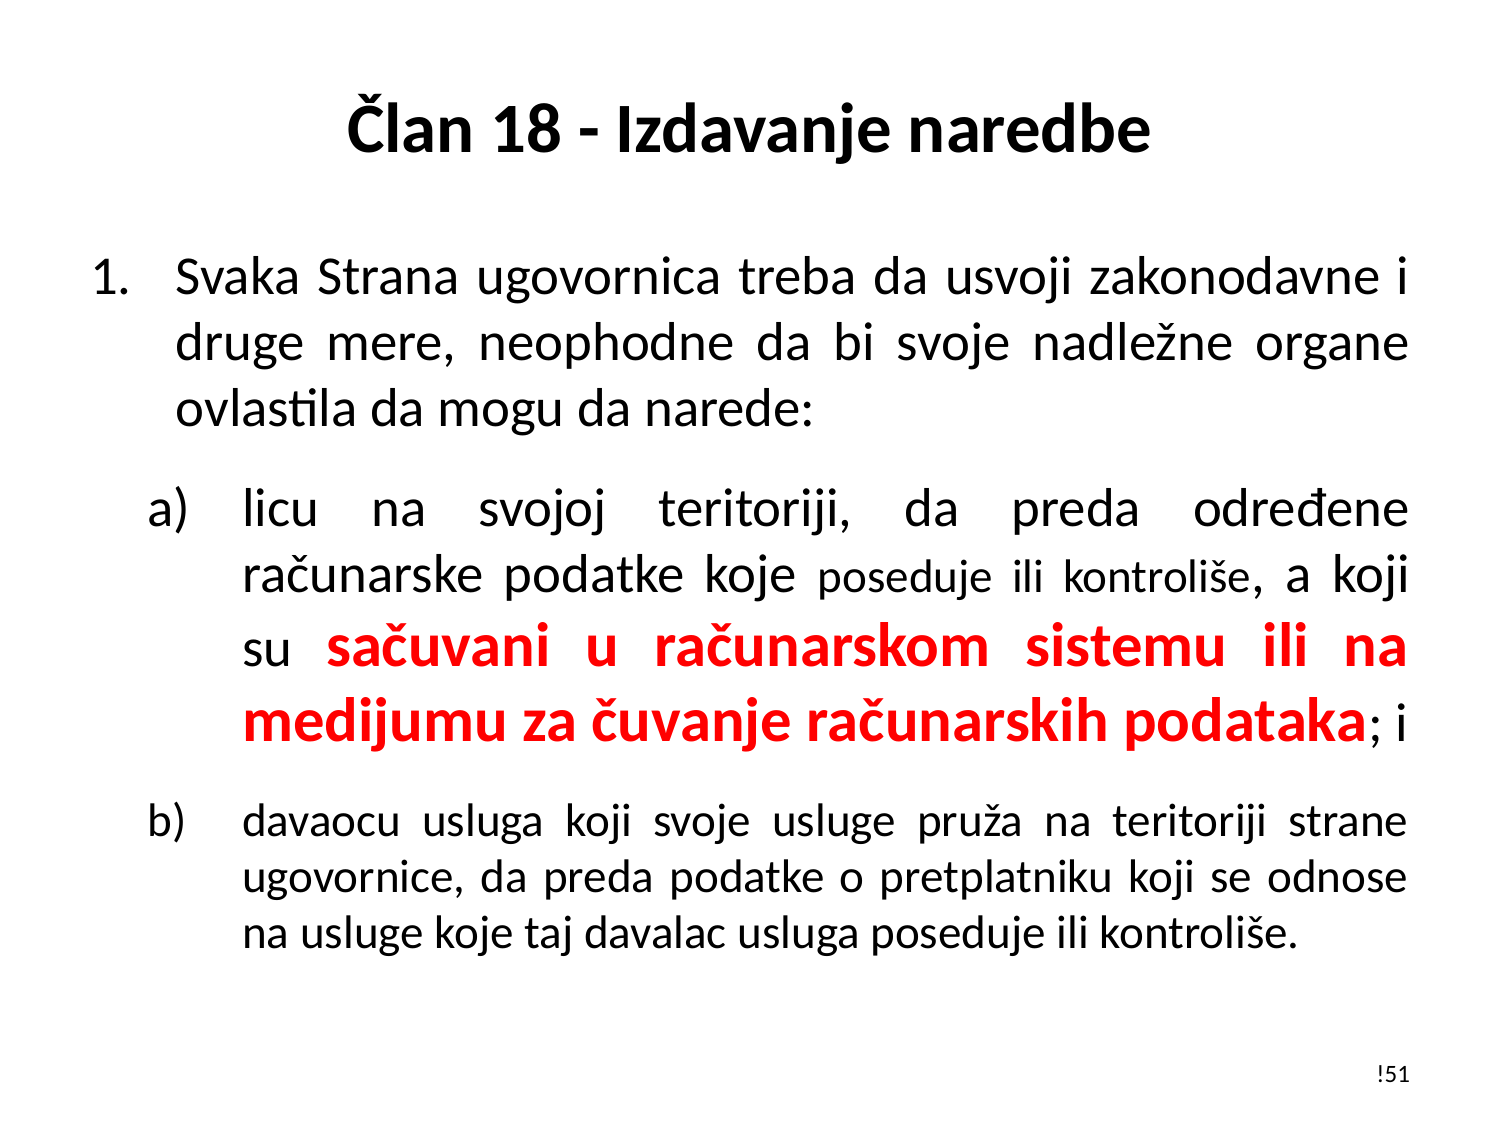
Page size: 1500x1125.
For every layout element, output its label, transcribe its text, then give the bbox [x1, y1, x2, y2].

list Svaka Strana ugovornica treba da usvoji zakonodavne i druge mere, neophodne da bi svoje nadležne organe ovlastila da mogu da narede: licu na svojoj teritoriji, da preda određene računarske podatke koje poseduje ili kontroliše, a koji su sačuvani u računarskom sistemu ili na medijumu za čuvanje računarskih podataka; i davaocu usluga koji svoje usluge pruža na teritoriji strane ugovornice, da preda podatke o pretplatniku koji se odnose na usluge koje taj davalac usluga poseduje ili kontroliše. [74, 232, 1426, 1053]
slide_number !51 [1074, 1042, 1425, 1103]
title Član 18 - Izdavanje naredbe [74, 44, 1426, 204]
